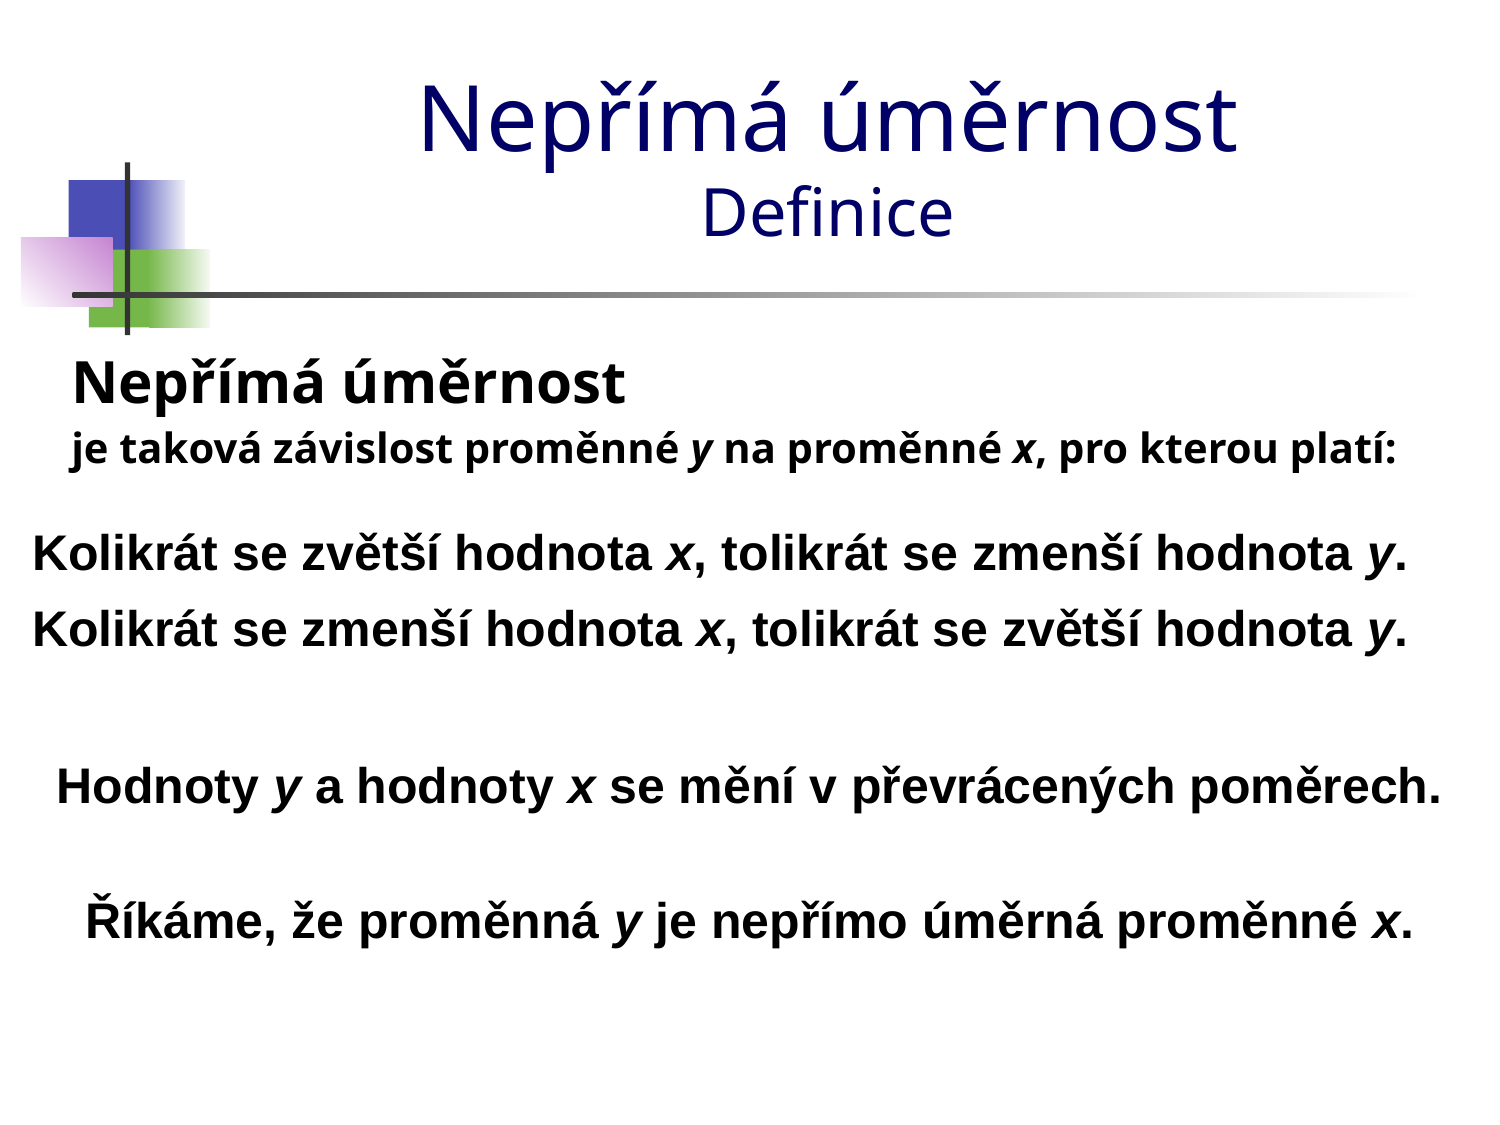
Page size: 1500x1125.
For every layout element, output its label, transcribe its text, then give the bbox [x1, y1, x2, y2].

text_box je taková závislost proměnné y na proměnné x, pro kterou platí: [41, 414, 1459, 480]
text_box Kolikrát se zmenší hodnota x, tolikrát se zvětší hodnota y. [17, 589, 1483, 664]
text_box Kolikrát se zvětší hodnota x, tolikrát se zmenší hodnota y. [17, 513, 1434, 588]
list Nepřímá úměrnost [41, 337, 726, 414]
text_box Říkáme, že proměnná y je nepřímo úměrná proměnné x. [41, 881, 1459, 957]
text_box Hodnoty y a hodnoty x se mění v převrácených poměrech. [41, 745, 1459, 821]
title Nepřímá úměrnost Definice [188, 34, 1468, 276]
